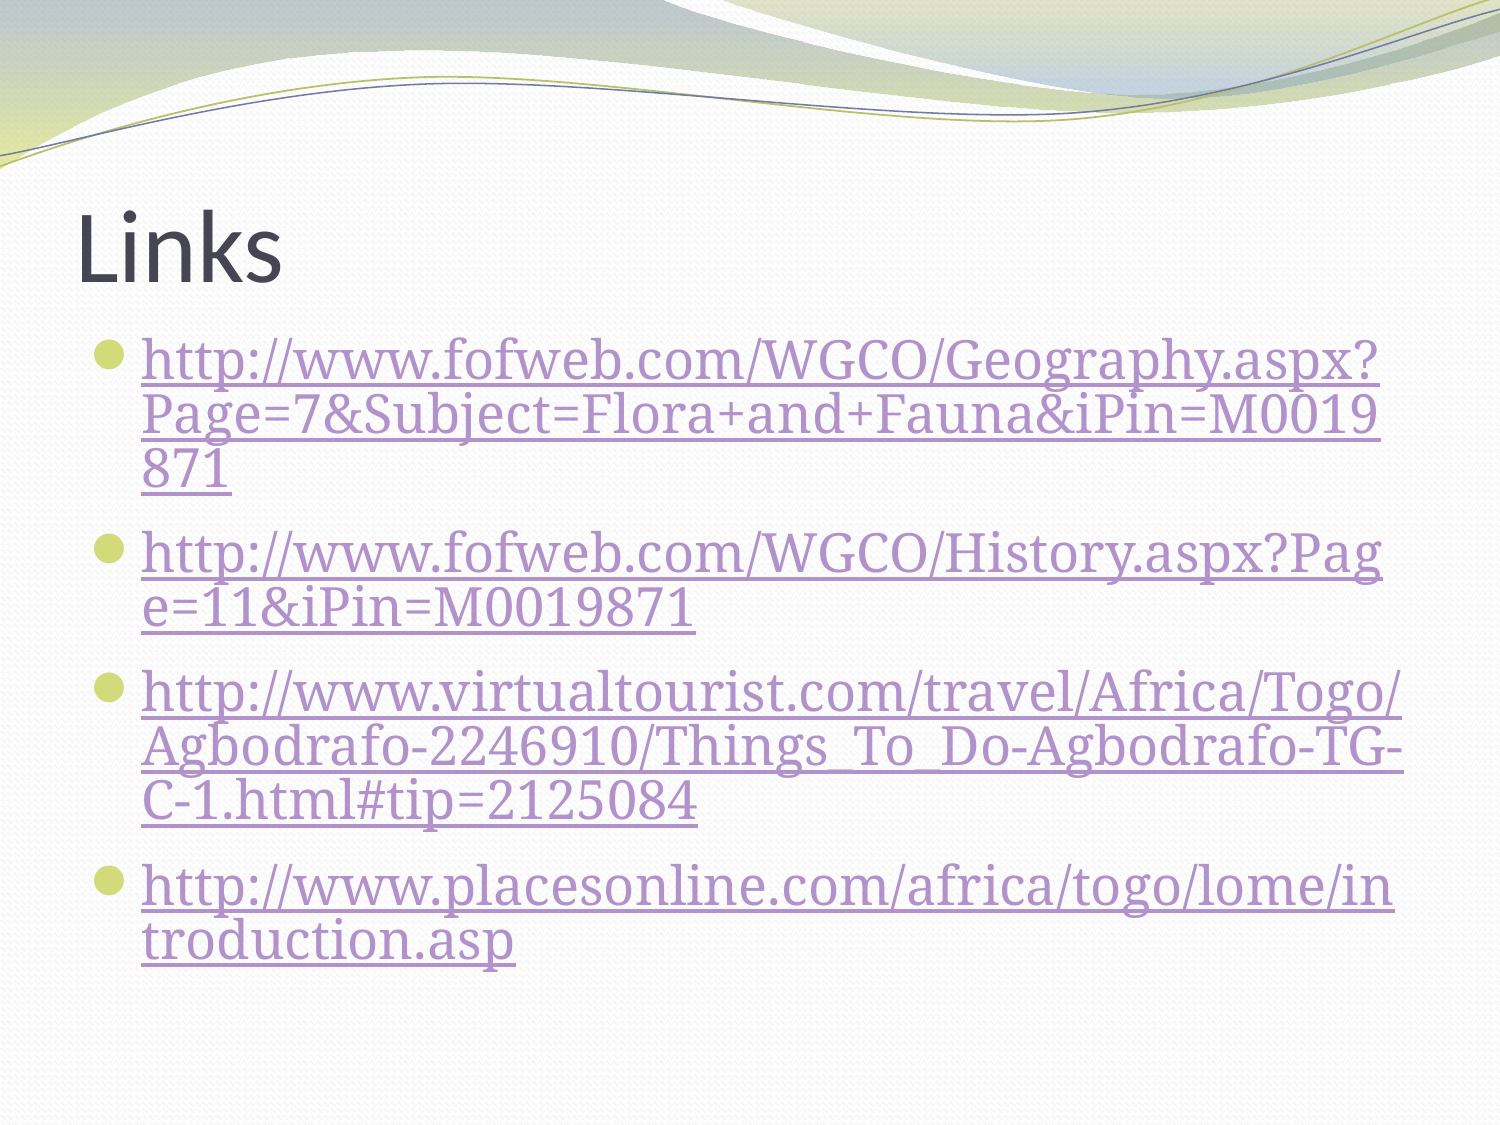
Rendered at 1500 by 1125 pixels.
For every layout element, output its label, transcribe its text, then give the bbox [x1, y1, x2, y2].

title Links [75, 115, 1425, 303]
list http://www.fofweb.com/WGCO/Geography.aspx?Page=7&Subject=Flora+and+Fauna&iPin=M0019871 http://www.fofweb.com/WGCO/History.aspx?Page=11&iPin=M0019871 http://www.virtualtourist.com/travel/Africa/Togo/Agbodrafo-2246910/Things_To_Do-Agbodrafo-TG-C-1.html#tip=2125084 http://www.placesonline.com/africa/togo/lome/introduction.asp [75, 317, 1425, 1038]
